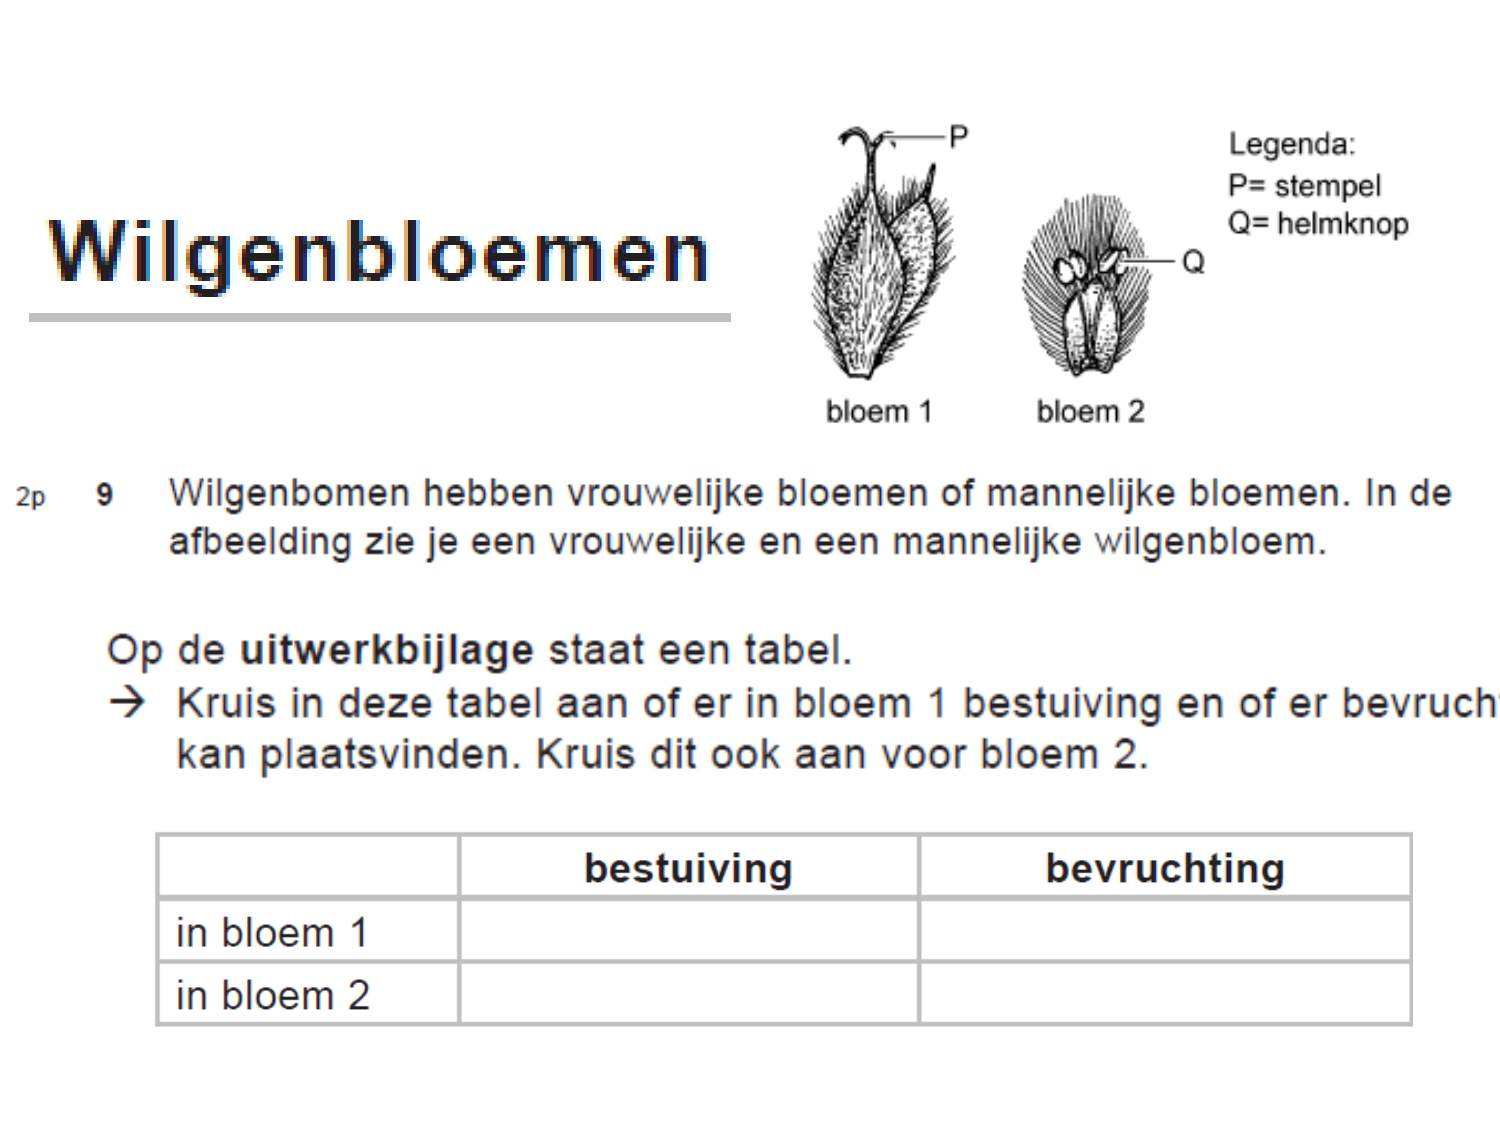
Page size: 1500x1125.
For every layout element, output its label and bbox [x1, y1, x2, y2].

picture [801, 94, 1462, 452]
picture [88, 609, 1500, 1042]
picture [29, 160, 731, 323]
picture [5, 462, 1476, 582]
